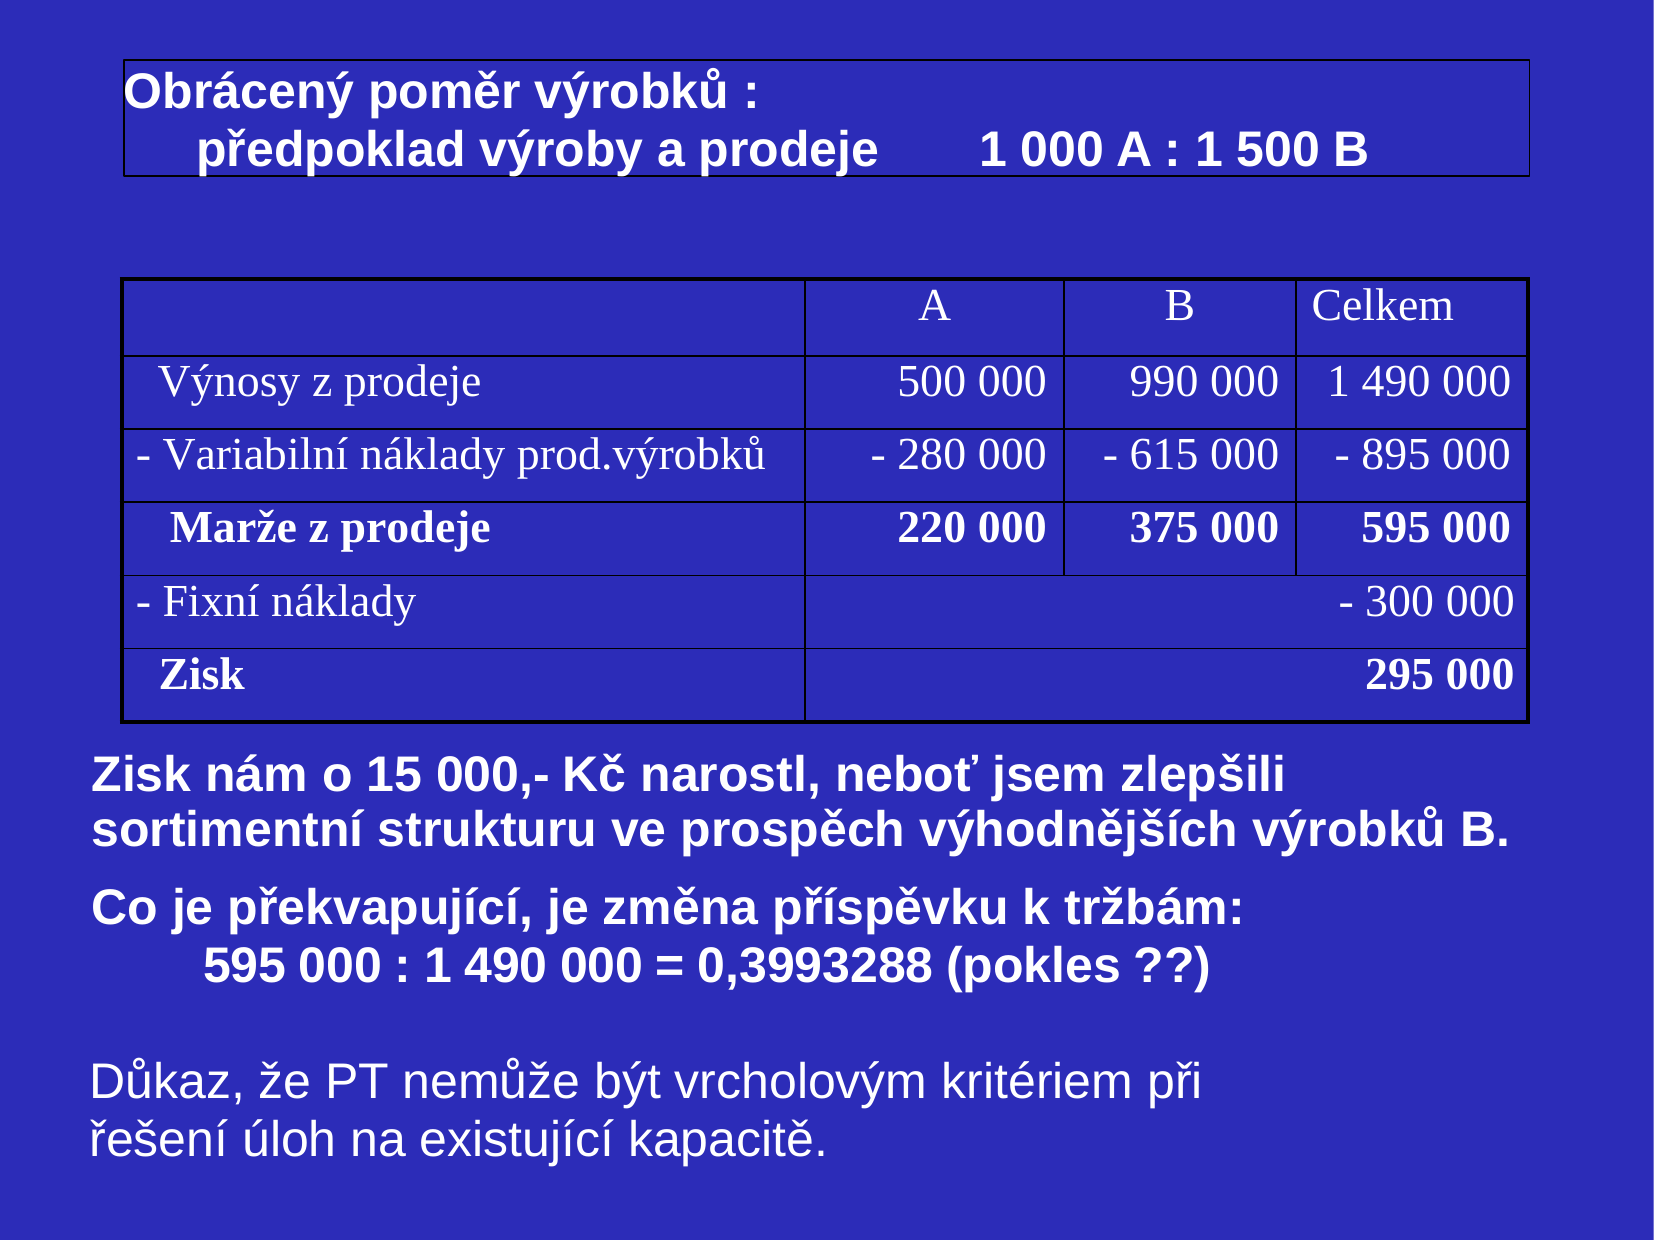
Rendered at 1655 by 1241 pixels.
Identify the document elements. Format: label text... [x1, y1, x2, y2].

table_cell - Variabilní náklady prod.výrobků [124, 430, 804, 501]
table_header A [806, 281, 1063, 355]
table_cell - 300 000 [806, 576, 1526, 648]
text_box Zisk nám o 15 000,- Kč narostl, neboť jsem zlepšili sortimentní strukturu ve prospěch výhodnějších výrobků B. Co je překvapující, je změna příspěvku k tržbám: 595 000 : 1 490 000 = 0,3993288 (pokles ??) Důkaz, že PT nemůže být vrcholovým kritériem při řešení úloh na existující kapacitě. [89, 745, 1574, 1167]
table_cell Výnosy z prodeje [124, 357, 804, 428]
table_cell Marže z prodeje [124, 503, 804, 575]
table_cell - 615 000 [1065, 430, 1295, 501]
table_cell 595 000 [1297, 503, 1526, 575]
table_cell 500 000 [806, 357, 1063, 428]
table_header [124, 281, 804, 355]
table_cell 220 000 [806, 503, 1063, 575]
table_cell - 280 000 [806, 430, 1063, 501]
table_cell Zisk [124, 649, 804, 720]
table_header Celkem [1297, 281, 1526, 355]
table_cell - 895 000 [1297, 430, 1526, 501]
table_header B [1065, 281, 1295, 355]
table_cell - Fixní náklady [124, 576, 804, 648]
table_cell 375 000 [1065, 503, 1295, 575]
table_cell 1 490 000 [1297, 357, 1526, 428]
table_cell 295 000 [806, 649, 1526, 720]
text_box Obrácený poměr výrobků : předpoklad výroby a prodeje 1 000 A : 1 500 B [123, 60, 1530, 177]
table_cell 990 000 [1065, 357, 1295, 428]
